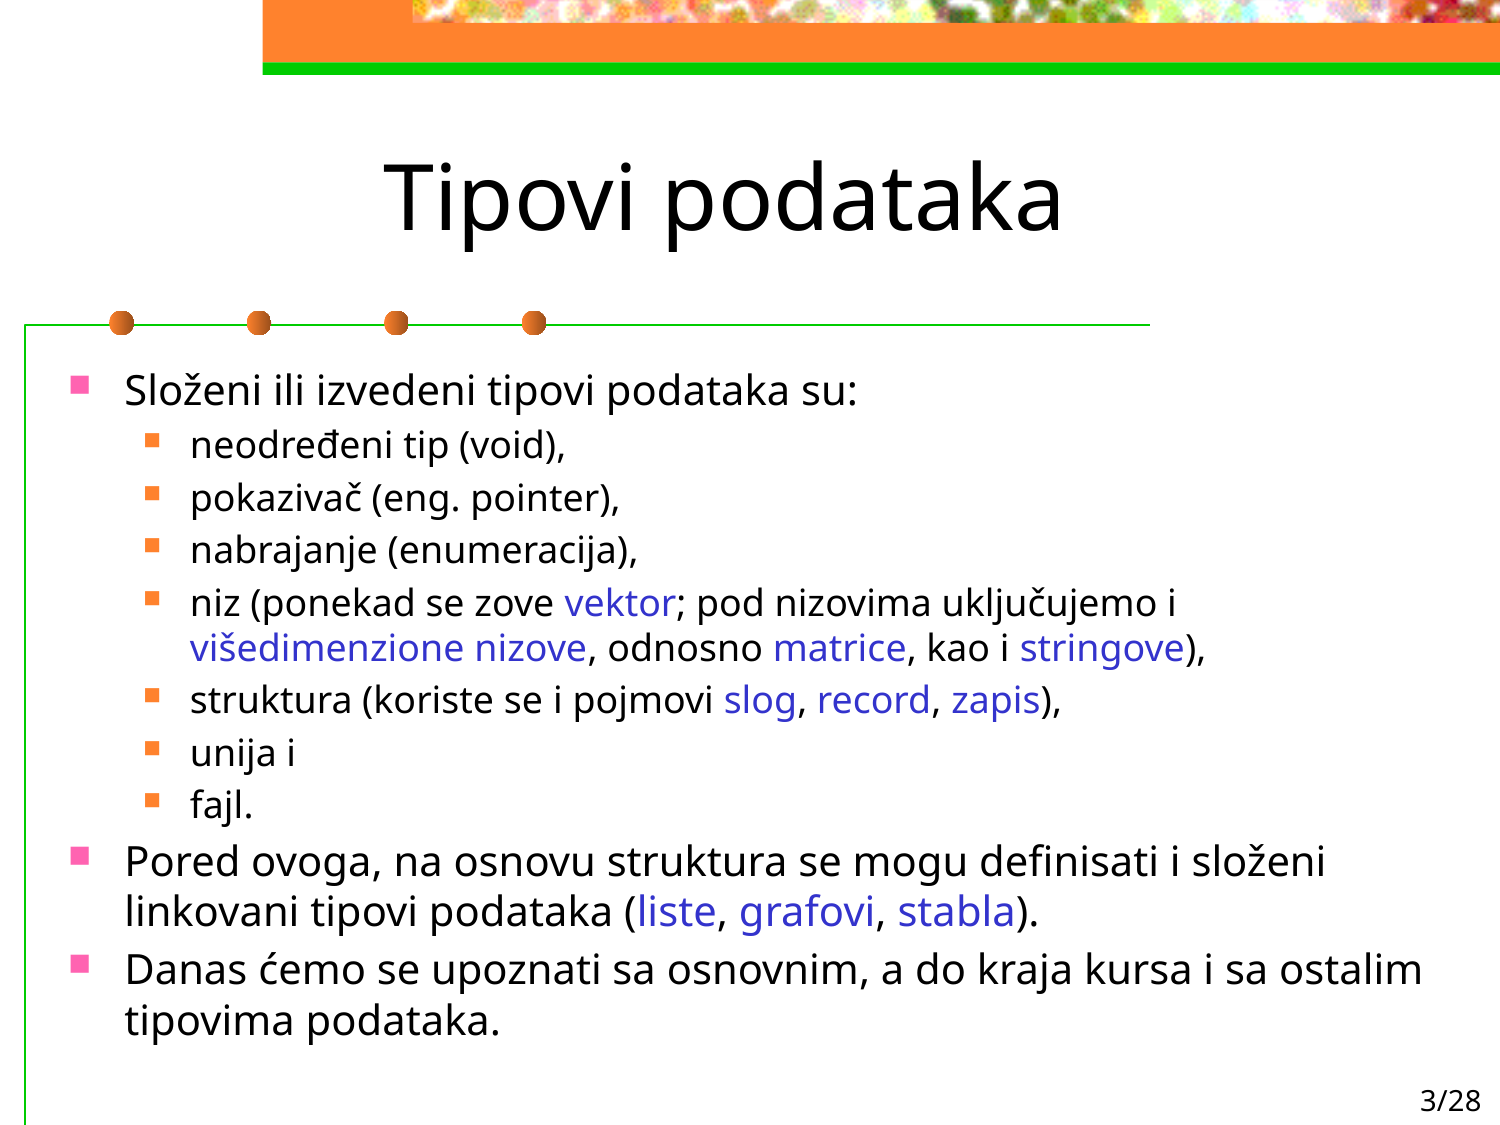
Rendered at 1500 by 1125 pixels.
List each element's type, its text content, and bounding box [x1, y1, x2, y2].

list Složeni ili izvedeni tipovi podataka su: neodređeni tip (void), pokazivač (eng. pointer), nabrajanje (enumeracija), niz (ponekad se zove vektor; pod nizovima uključujemo i višedimenzione nizove, odnosno matrice, kao i stringove), struktura (koriste se i pojmovi slog, record, zapis), unija i fajl. Pored ovoga, na osnovu struktura se mogu definisati i složeni linkovani tipovi podataka (liste, grafovi, stabla). Danas ćemo se upoznati sa osnovnim, a do kraja kursa i sa ostalim tipovima podataka. [53, 356, 1447, 1094]
picture [412, 0, 1500, 23]
slide_number 3/28 [1364, 1049, 1497, 1125]
title Tipovi podataka [87, 99, 1363, 288]
